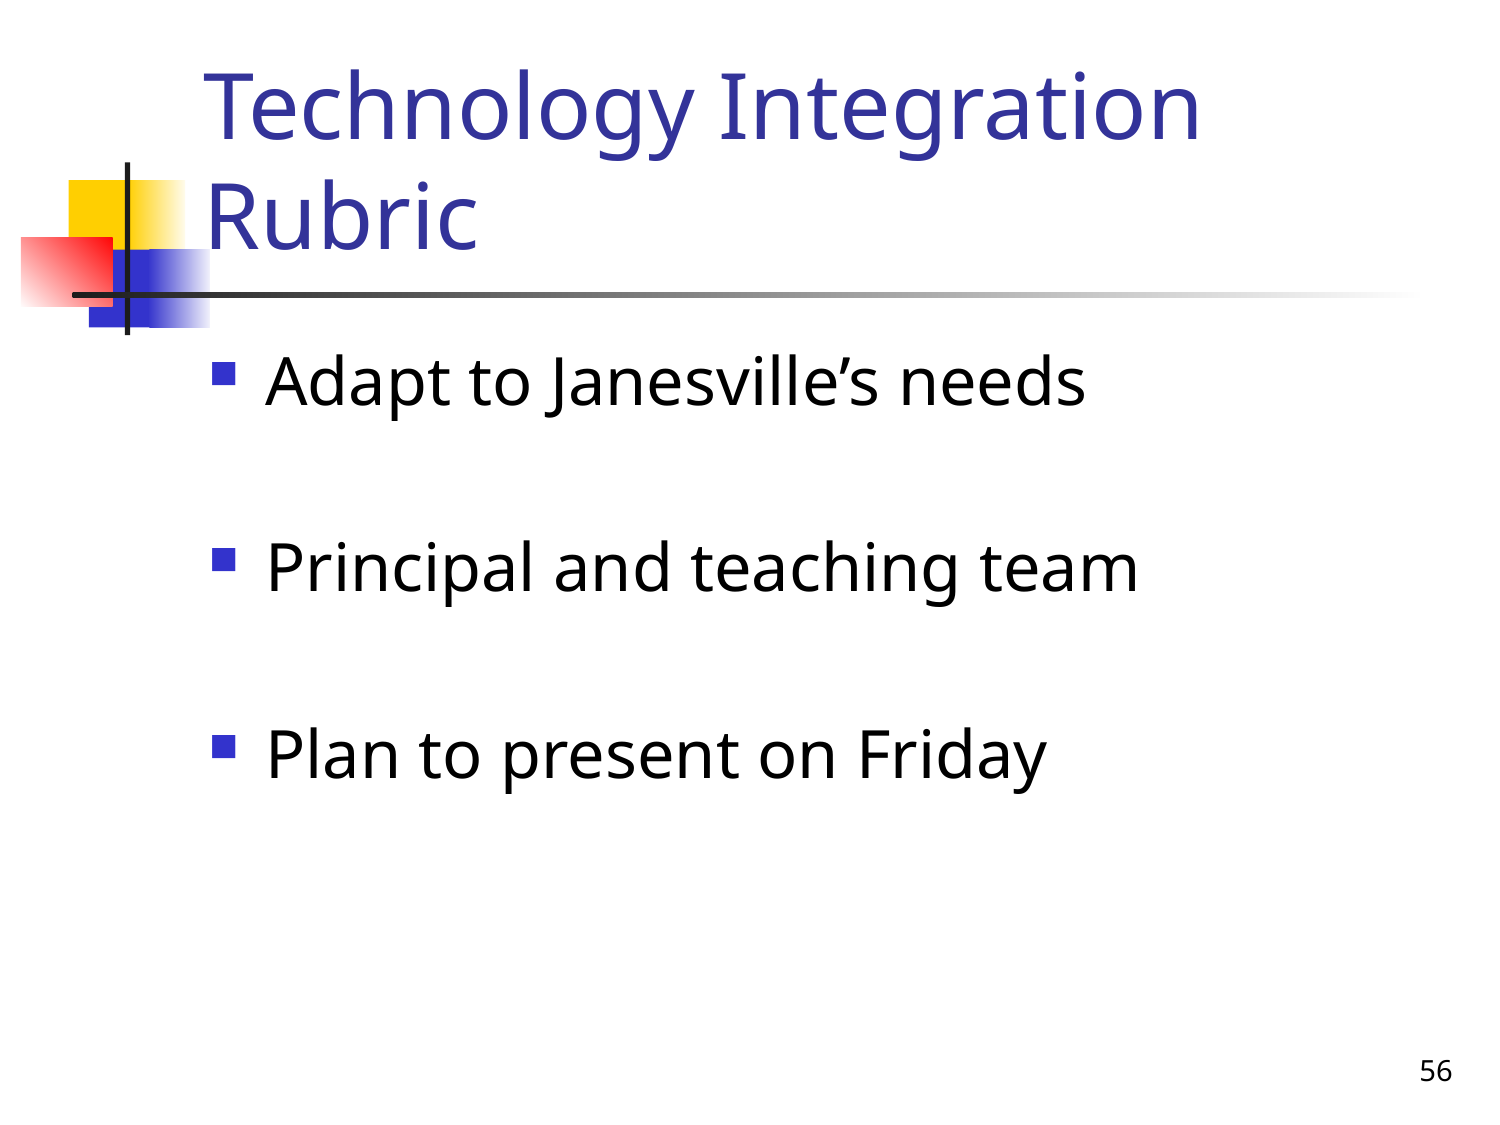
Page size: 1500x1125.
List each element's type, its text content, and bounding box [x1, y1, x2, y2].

list Adapt to Janesville’s needs Principal and teaching team Plan to present on Friday [193, 330, 1470, 1007]
title Technology Integration Rubric [188, 34, 1468, 276]
slide_number 56 [1154, 1023, 1468, 1100]
